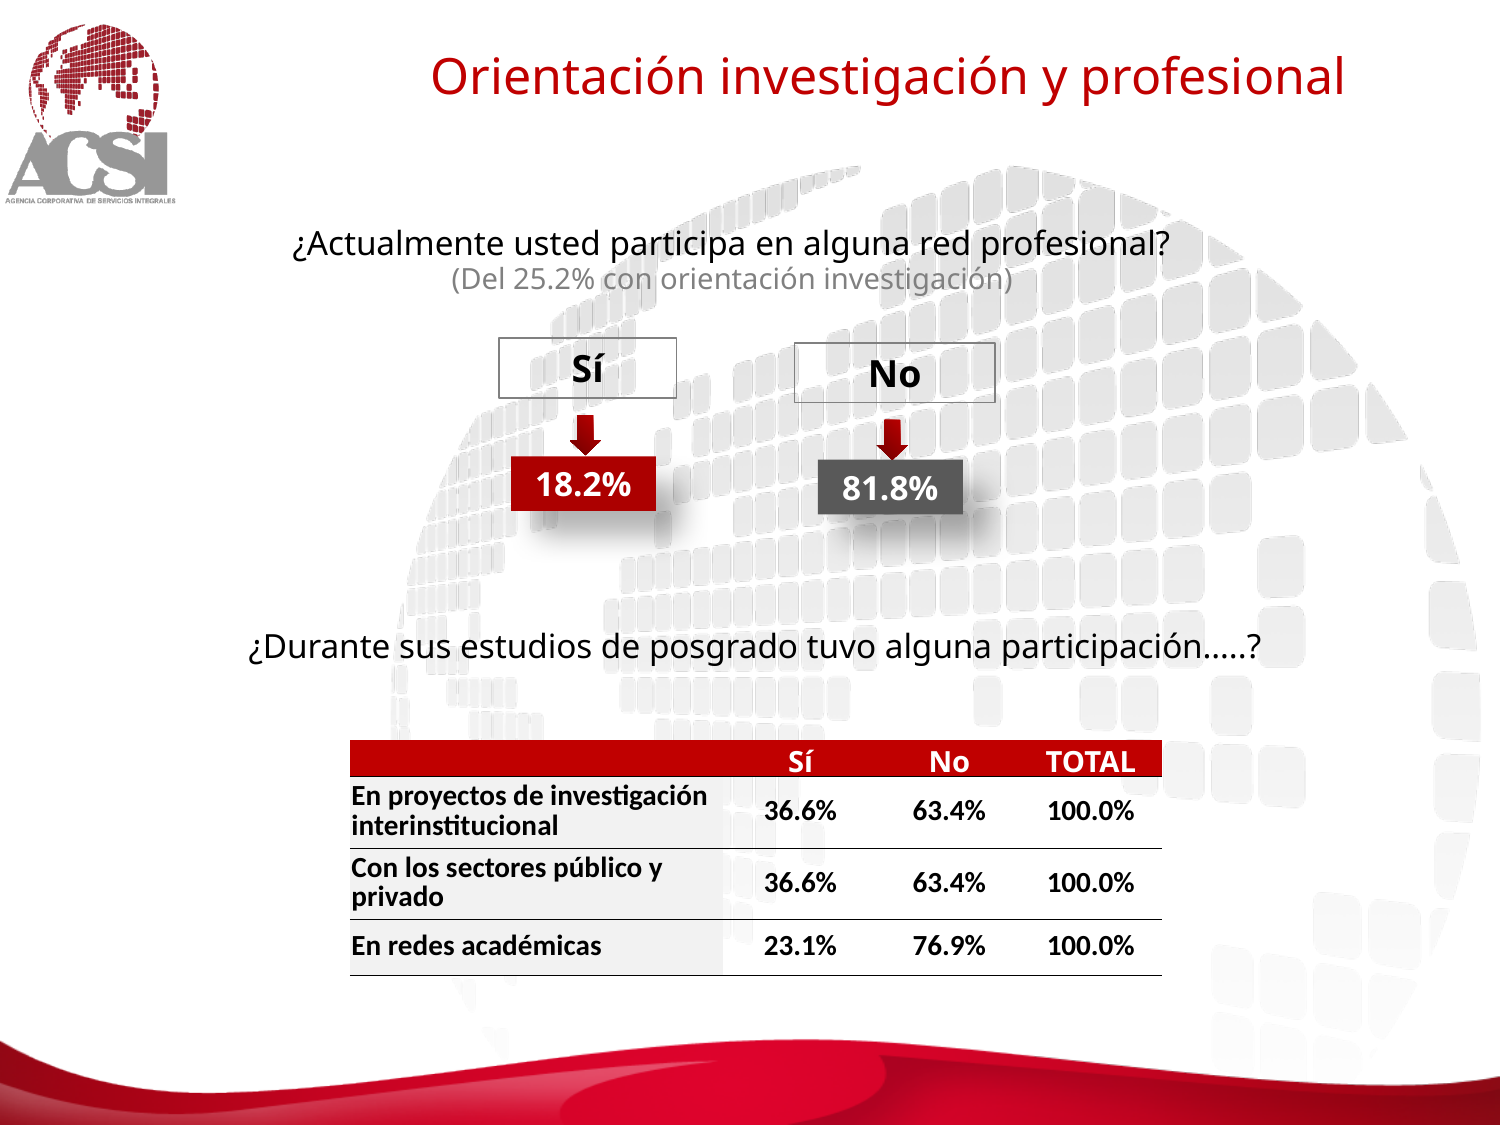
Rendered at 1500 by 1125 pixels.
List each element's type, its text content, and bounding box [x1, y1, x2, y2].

table_cell 100.0% [1020, 849, 1162, 919]
table_header Sí [723, 740, 879, 776]
table_cell 100.0% [1020, 920, 1162, 975]
table_cell Con los sectores público y privado [350, 849, 723, 919]
text_box 81.8% [817, 459, 963, 515]
text_box No [794, 342, 996, 403]
table_cell 36.6% [723, 849, 879, 919]
table_cell 76.9% [879, 920, 1020, 975]
text_box Orientación investigación y profesional [277, 42, 1500, 114]
table_header No [879, 740, 1020, 776]
text_box ¿Actualmente usted participa en alguna red profesional? (Del 25.2% con orientación investigación) [29, 218, 1436, 303]
text_box ¿Durante sus estudios de posgrado tuvo alguna participación…..? [52, 621, 1459, 674]
text_box Sí [499, 338, 677, 398]
table_cell 100.0% [1020, 777, 1162, 848]
table_header [350, 740, 723, 776]
table_cell 36.6% [723, 777, 879, 848]
picture [0, 149, 1500, 1125]
table_cell 23.1% [723, 920, 879, 975]
text_box [876, 419, 908, 460]
text_box [570, 415, 601, 456]
picture [0, 19, 182, 208]
text_box 18.2% [511, 456, 656, 511]
table_header TOTAL [1020, 740, 1162, 776]
table_cell En redes académicas [350, 920, 723, 975]
table_cell 63.4% [879, 849, 1020, 919]
table_cell En proyectos de investigación interinstitucional [350, 777, 723, 848]
table_cell 63.4% [879, 777, 1020, 848]
